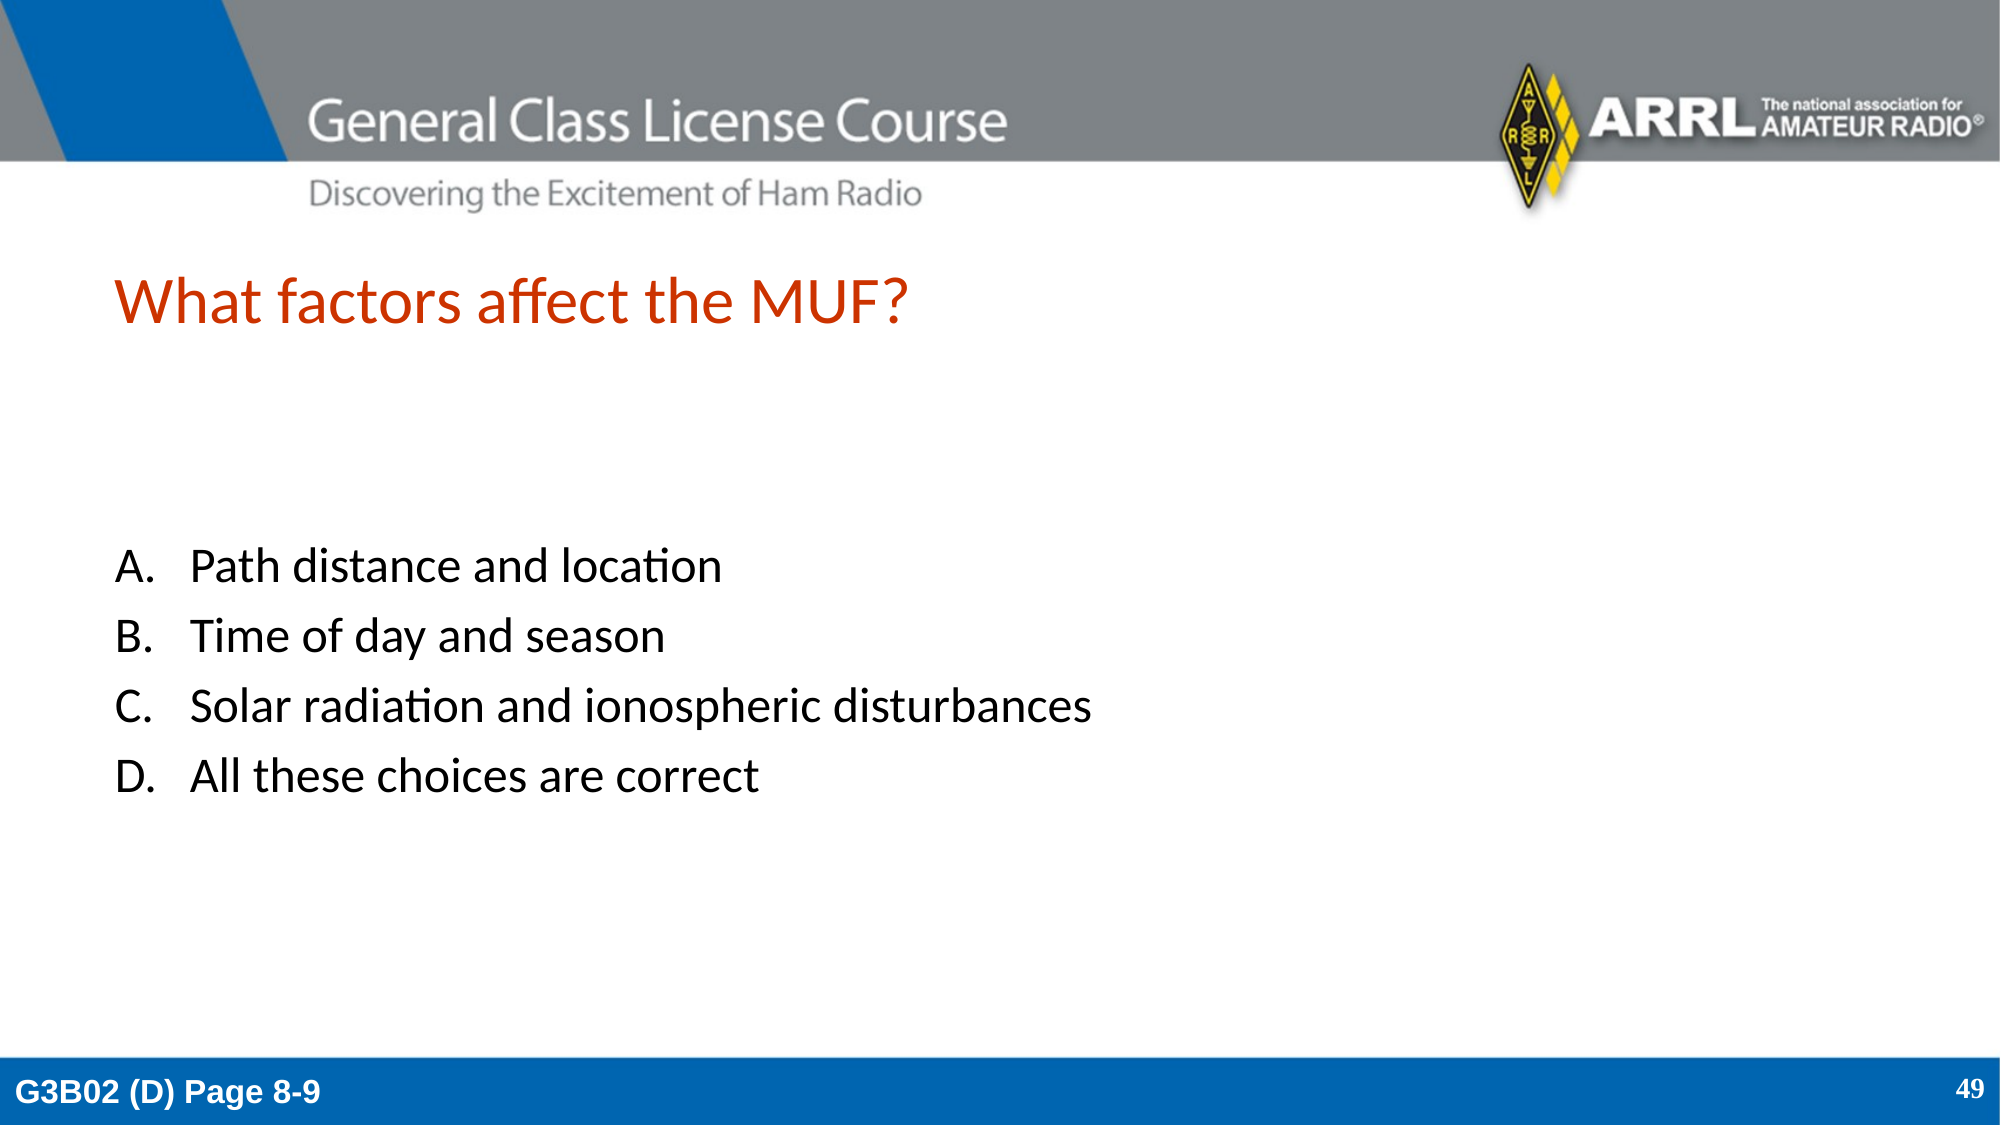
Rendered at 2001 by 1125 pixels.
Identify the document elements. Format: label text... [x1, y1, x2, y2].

text_box 49 [1875, 1062, 2000, 1113]
list Path distance and location Time of day and season Solar radiation and ionospheric disturbances All these choices are correct [99, 525, 1900, 1005]
text_box G3B02 (D) Page 8-9 [0, 1062, 1313, 1118]
picture [0, 0, 2001, 1125]
title What factors affect the MUF? [99, 249, 1900, 468]
